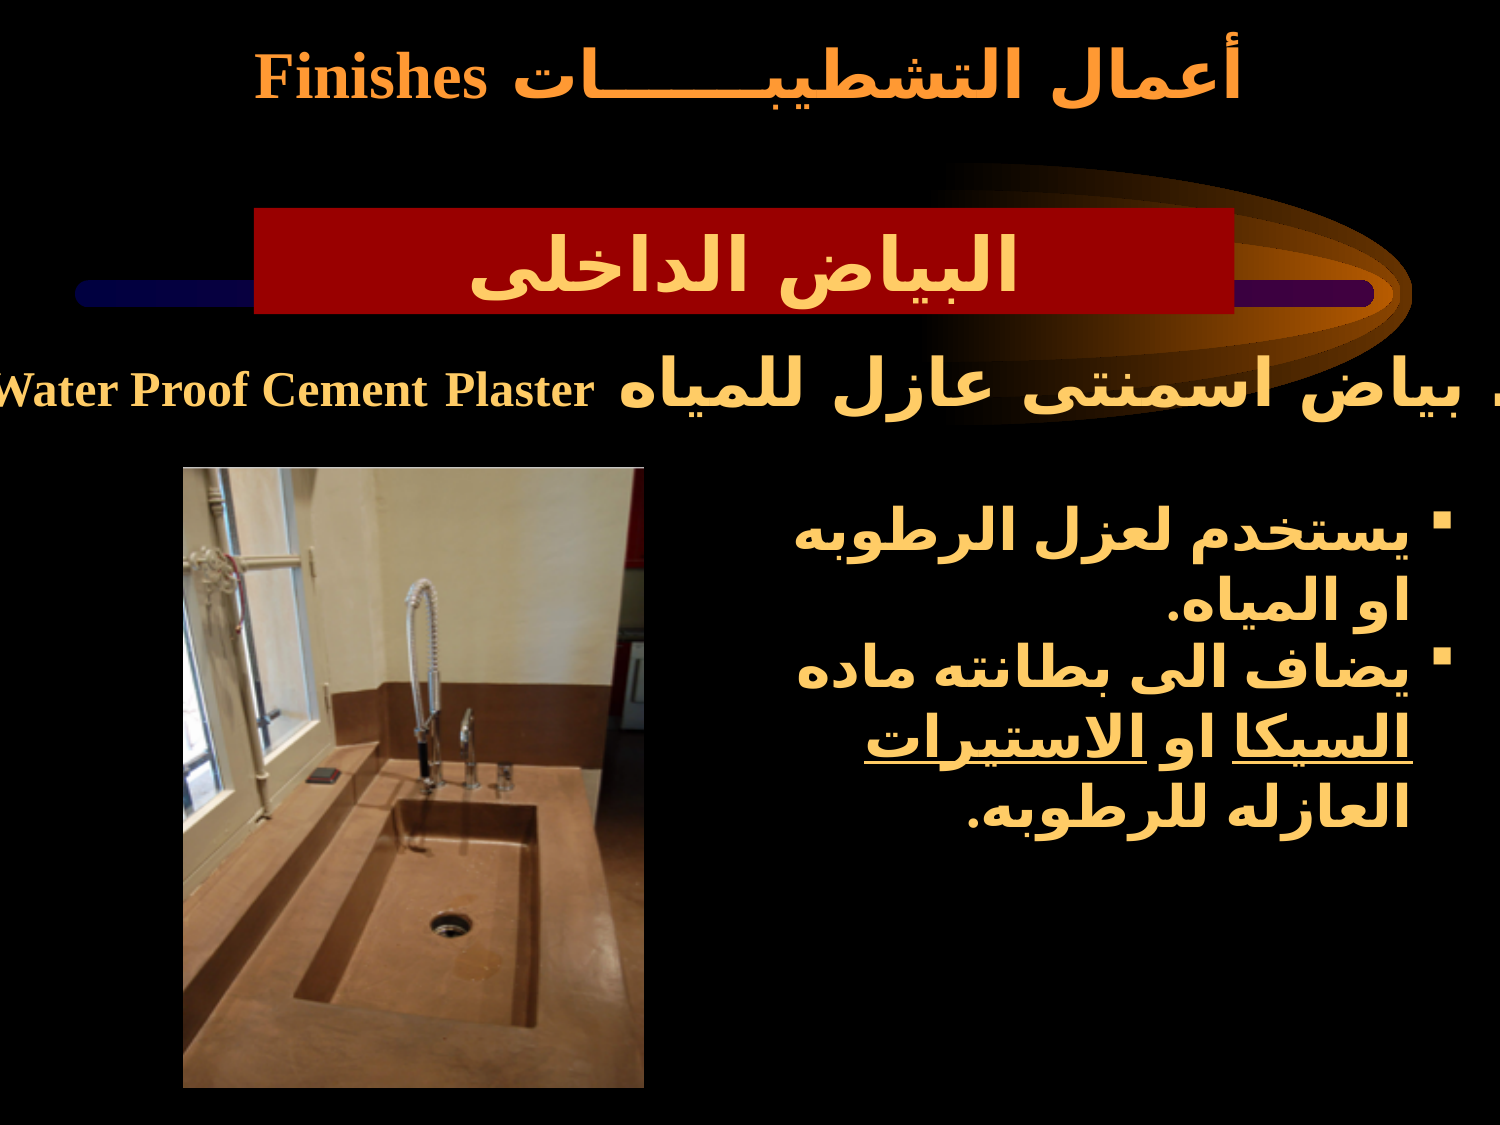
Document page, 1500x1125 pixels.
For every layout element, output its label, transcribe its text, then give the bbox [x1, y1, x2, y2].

text_box أعمال التشطيبـــــــات Finishes [183, 19, 1317, 126]
text_box 9. بياض اسمنتى عازل للمياه Water Proof Cement Plaster [478, 326, 1046, 433]
picture [182, 467, 644, 1089]
text_box يستخدم لعزل الرطوبه او المياه. [714, 515, 1471, 610]
text_box البياض الداخلى [253, 207, 1235, 315]
text_box يضاف الى بطانته ماده السيكا او الاستيرات العازله للرطوبه. [702, 645, 1471, 823]
